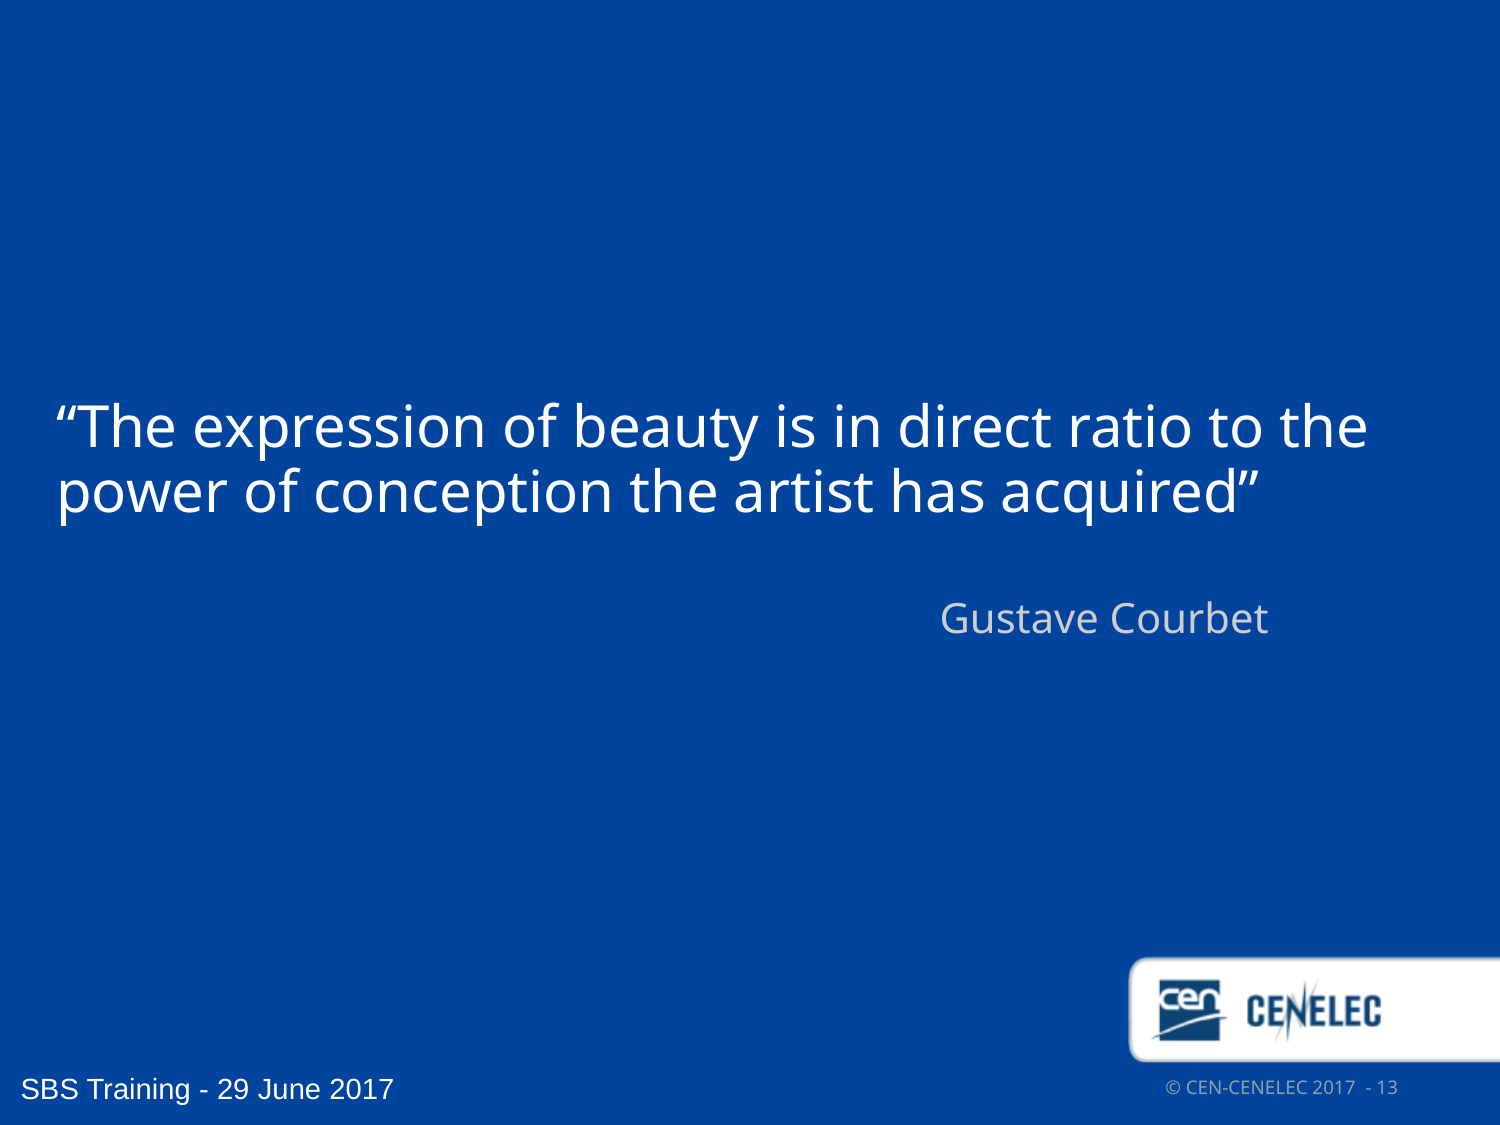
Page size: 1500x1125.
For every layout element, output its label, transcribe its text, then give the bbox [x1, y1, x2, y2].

picture [1113, 940, 1500, 1074]
subtitle Gustave Courbet [924, 584, 1341, 674]
title “The expression of beauty is in direct ratio to the power of conception the artist has acquired” [41, 385, 1453, 587]
